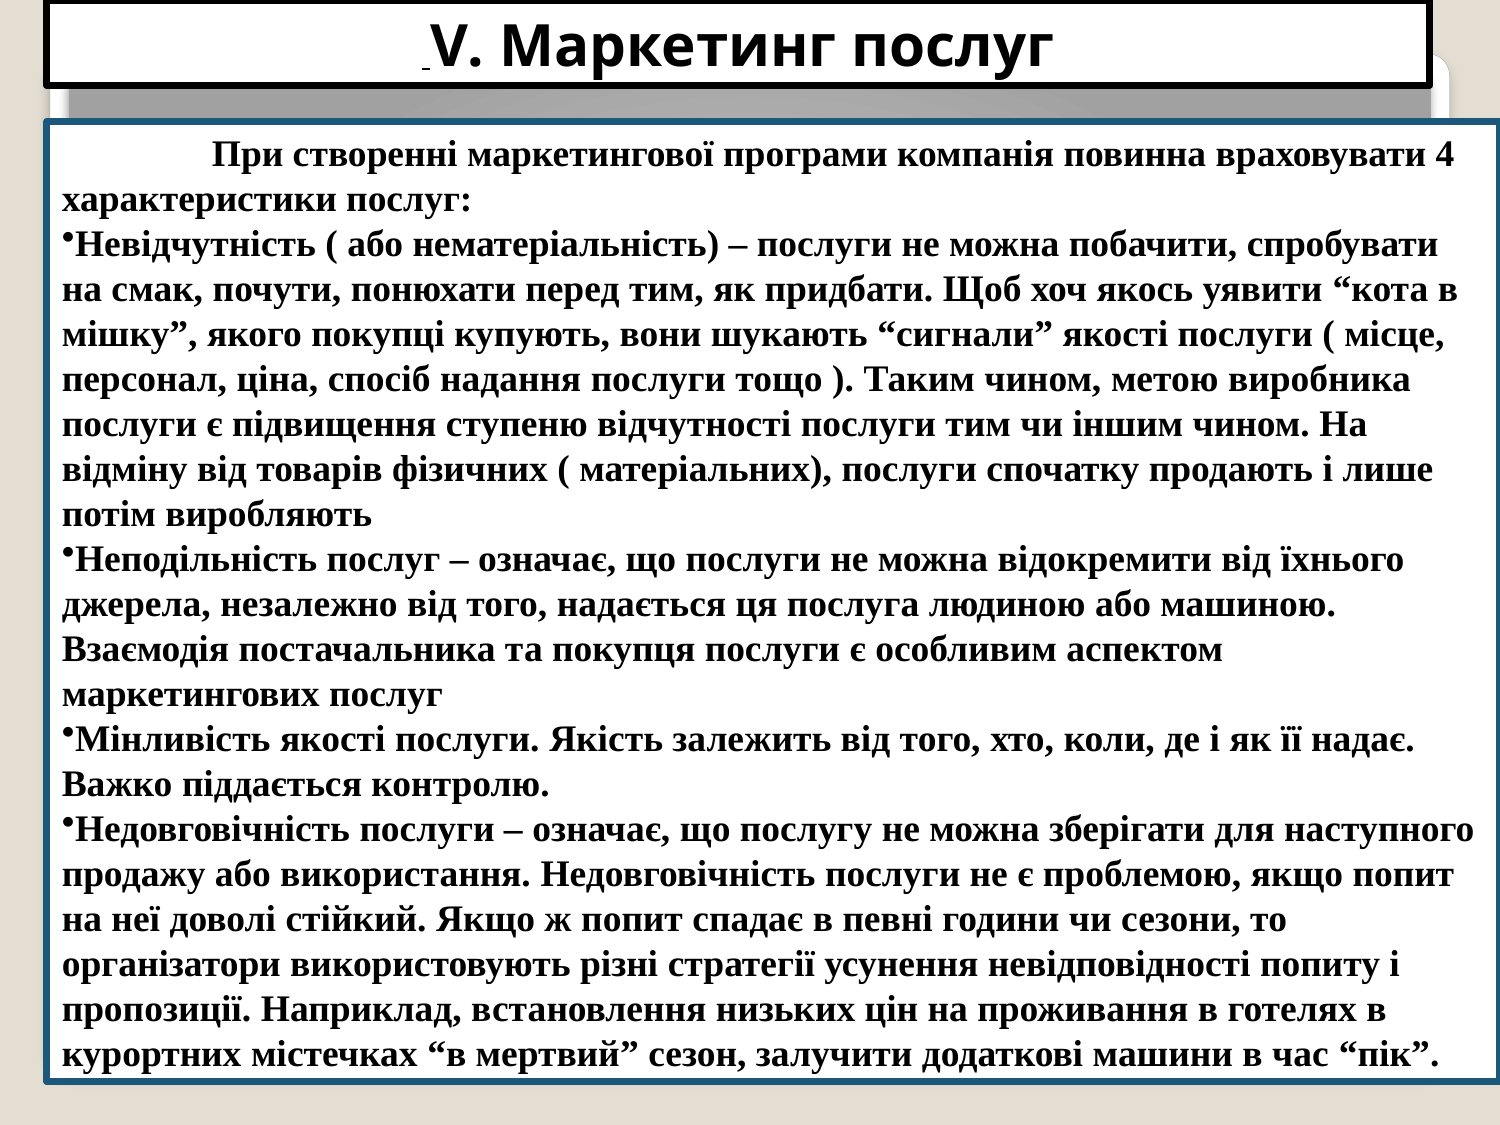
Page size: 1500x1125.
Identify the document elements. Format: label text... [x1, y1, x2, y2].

text_box При створенні маркетингової програми компанія повинна враховувати 4 характеристики послуг: Невідчутність ( або нематеріальність) – послуги не можна побачити, спробувати на смак, почути, понюхати перед тим, як придбати. Щоб хоч якось уявити “кота в мішку”, якого покупці купують, вони шукають “сигнали” якості послуги ( місце, персонал, ціна, спосіб надання послуги тощо ). Таким чином, метою виробника послуги є підвищення ступеню відчутності послуги тим чи іншим чином. На відміну від товарів фізичних ( матеріальних), послуги спочатку продають і лише потім виробляють Неподільність послуг – означає, що послуги не можна відокремити від їхнього джерела, незалежно від того, надається ця послуга людиною або машиною. Взаємодія постачальника та покупця послуги є особливим аспектом маркетингових послуг Мінливість якості послуги. Якість залежить від того, хто, коли, де і як її надає. Важко піддається контролю. Недовговічність послуги – означає, що послугу не можна зберігати для наступного продажу або використання. Недовговічність послуги не є проблемою, якщо попит на неї доволі стійкий. Якщо ж попит спадає в певні години чи сезони, то організатори використовують різні стратегії усунення невідповідності попиту і пропозиції. Наприклад, встановлення низьких цін на проживання в готелях в курортних містечках “в мертвий” сезон, залучити додаткові машини в час “пік”. [43, 118, 1500, 1085]
text_box V. Маркетинг послуг [43, 0, 1433, 89]
